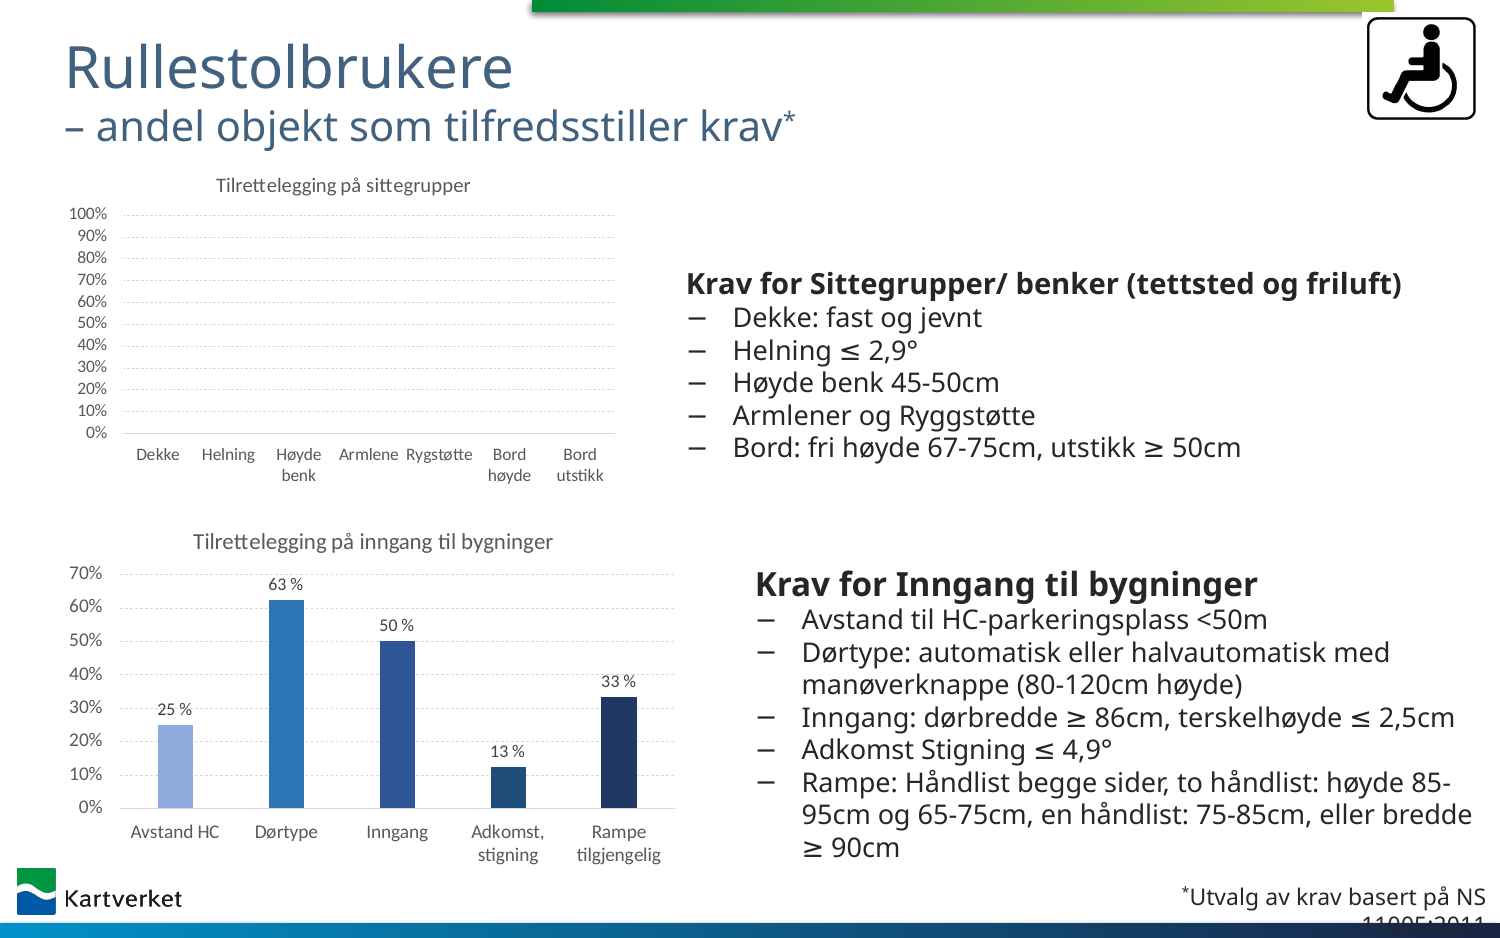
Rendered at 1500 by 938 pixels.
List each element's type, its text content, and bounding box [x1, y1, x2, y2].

picture [62, 520, 685, 874]
text_box Krav for Inngang til bygninger Avstand til HC-parkeringsplass <50m Dørtype: automatisk eller halvautomatisk med manøverknappe (80-120cm høyde) Inngang: dørbredde ≥ 86cm, terskelhøyde ≤ 2,5cm Adkomst Stigning ≤ 4,9° Rampe: Håndlist begge sider, to håndlist: høyde 85-95cm og 65-75cm, en håndlist: 75-85cm, eller bredde ≥ 90cm [740, 555, 1491, 870]
text_box *Utvalg av krav basert på NS 11005:2011 [1068, 873, 1500, 938]
text_box Krav for Sittegrupper/ benker (tettsted og friluft) Dekke: fast og jevnt Helning ≤ 2,9° Høyde benk 45-50cm Armlener og Ryggstøtte Bord: fri høyde 67-75cm, utstikk ≥ 50cm [670, 258, 1418, 471]
picture [62, 166, 625, 492]
picture [1362, 12, 1481, 126]
text_box Rullestolbrukere – andel objekt som tilfredsstiller krav* [49, 25, 1431, 158]
